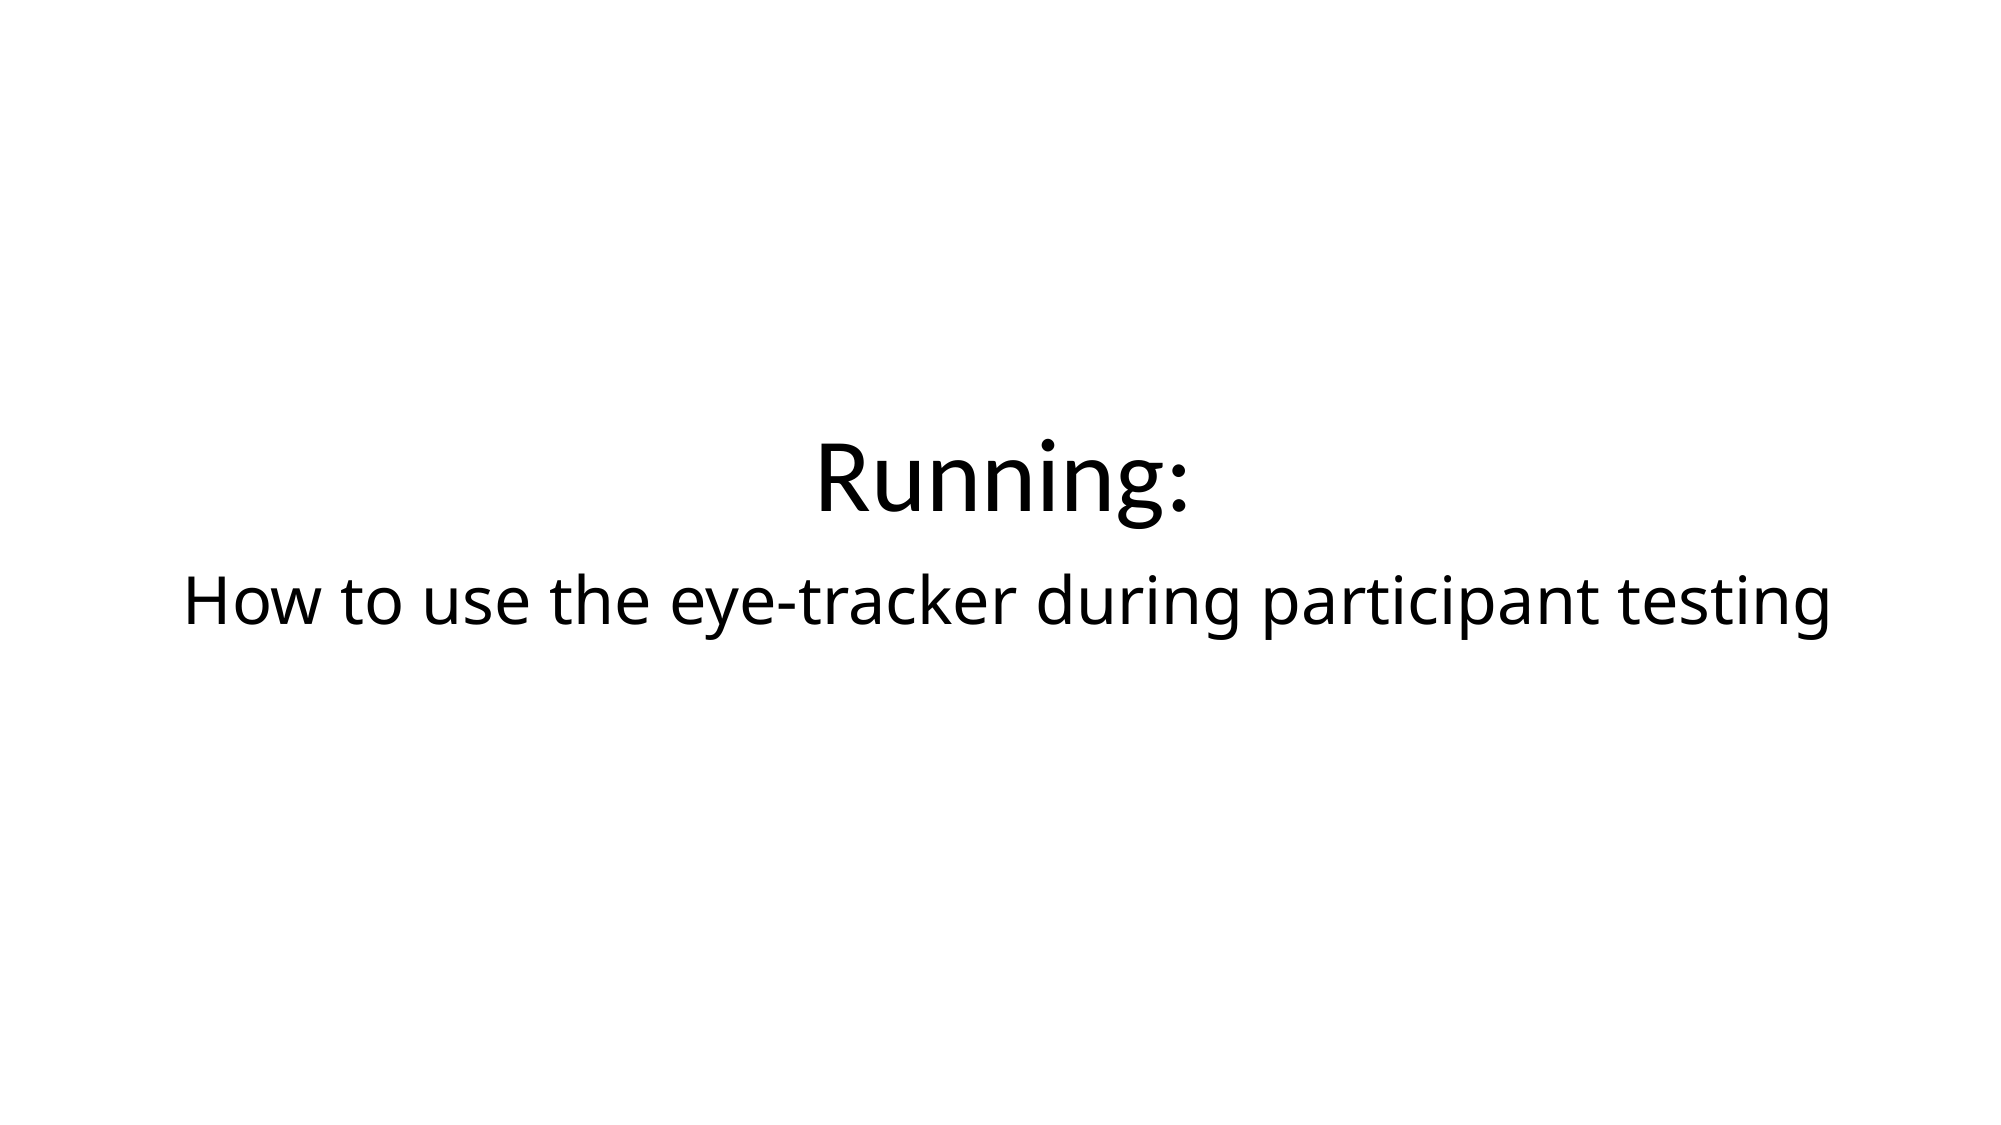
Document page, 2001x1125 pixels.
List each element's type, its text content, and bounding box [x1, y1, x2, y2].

title Running: How to use the eye-tracker during participant testing [134, 389, 1874, 781]
